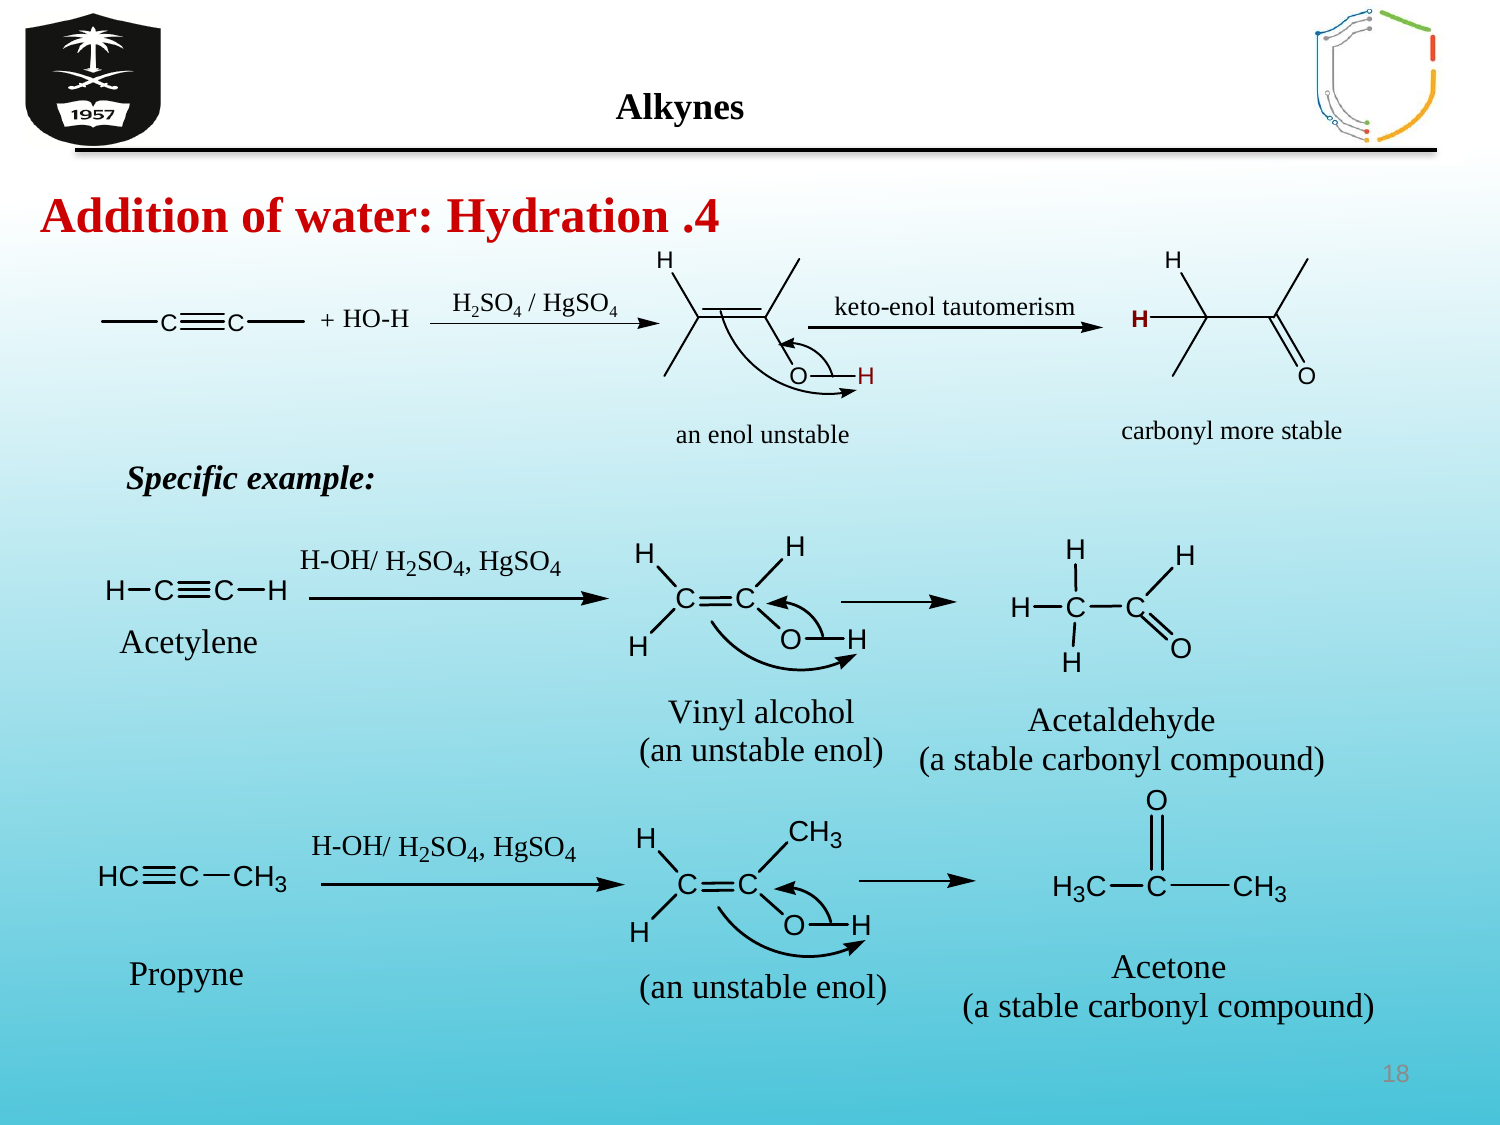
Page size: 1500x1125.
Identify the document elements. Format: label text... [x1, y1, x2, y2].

picture [24, 12, 163, 151]
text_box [99, 249, 1343, 451]
text_box 4. Addition of water: Hydration [24, 174, 875, 250]
picture [1287, 0, 1463, 165]
slide_number 18 [1074, 1042, 1425, 1103]
text_box Alkynes [600, 74, 760, 135]
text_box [104, 462, 1326, 779]
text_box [97, 787, 1376, 1026]
